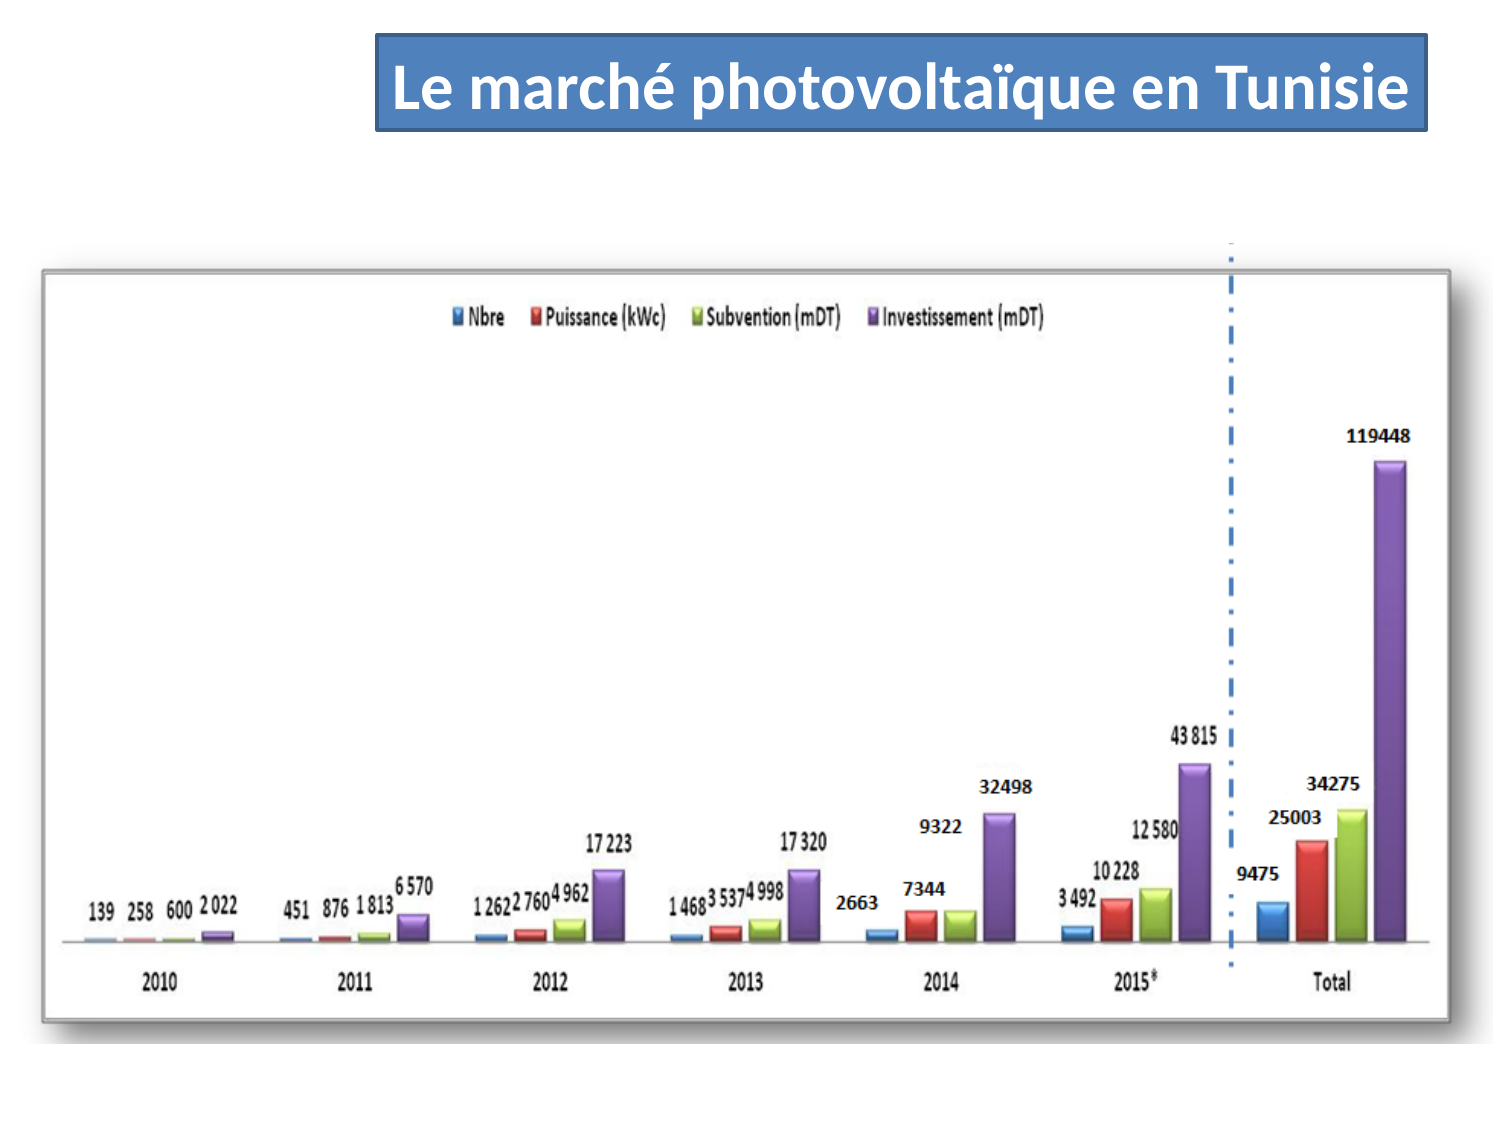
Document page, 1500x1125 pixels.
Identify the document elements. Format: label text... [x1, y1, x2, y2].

picture [20, 243, 1494, 1044]
text_box Le marché photovoltaïque en Tunisie [375, 33, 1428, 132]
